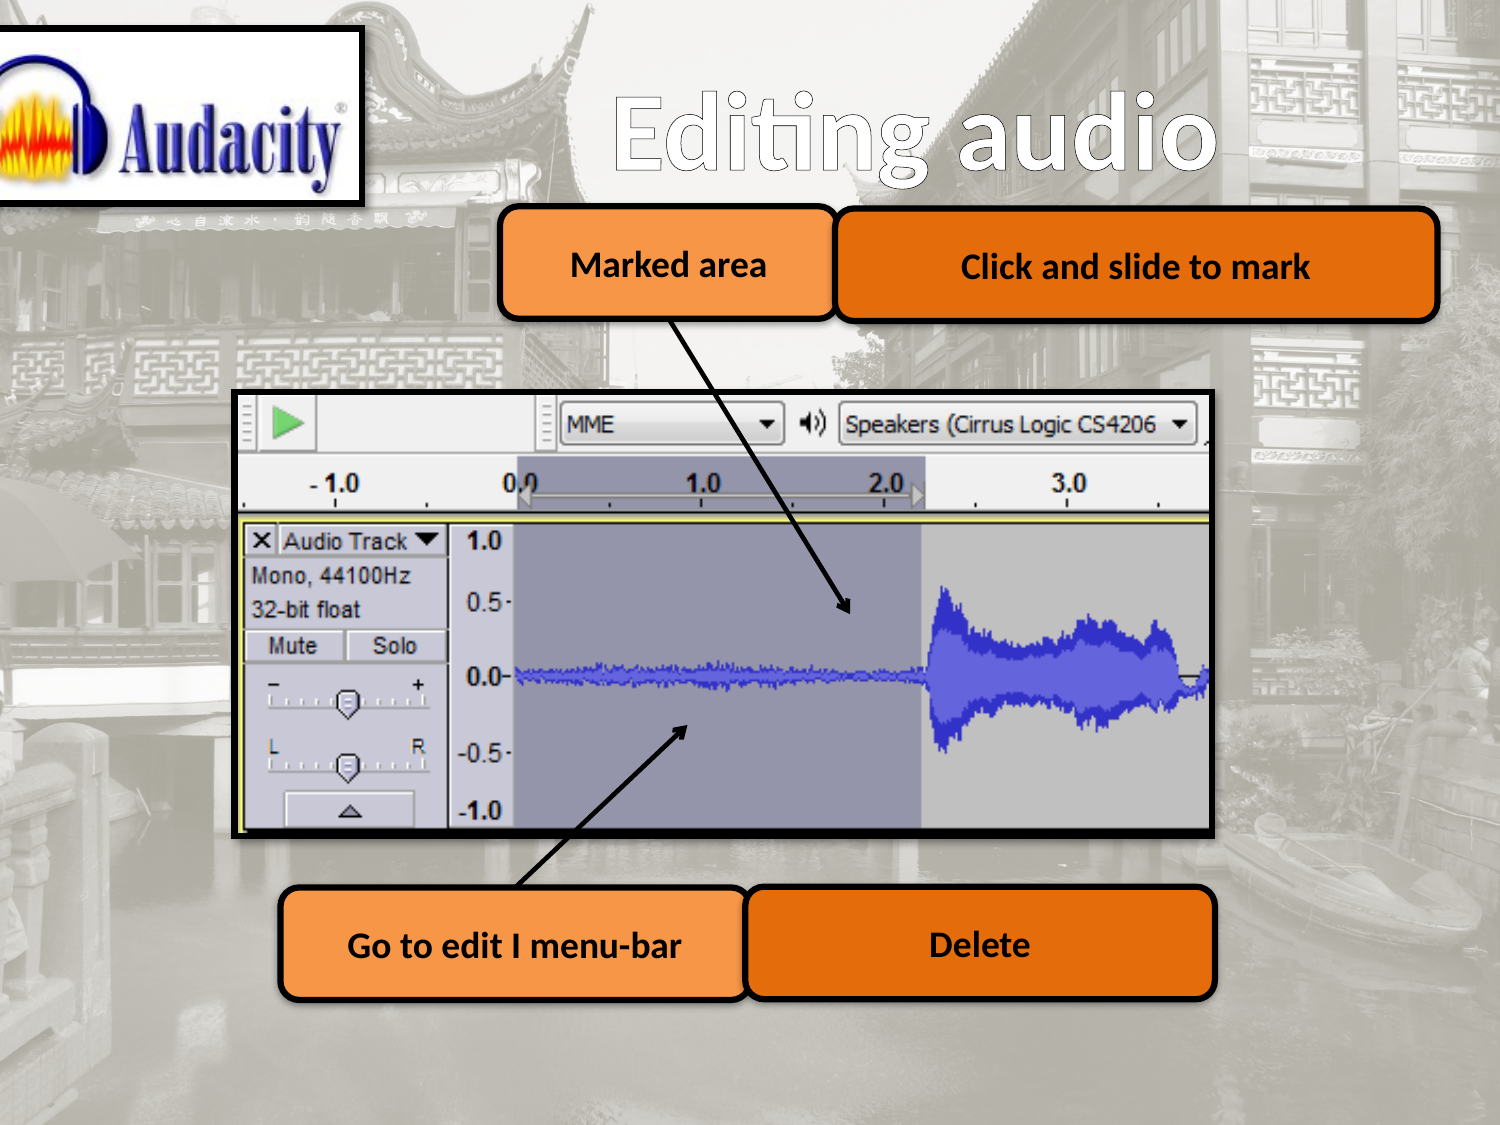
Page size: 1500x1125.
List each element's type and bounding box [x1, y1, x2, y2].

picture [0, 0, 1500, 1125]
text_box [668, 318, 851, 615]
text_box [514, 724, 688, 888]
